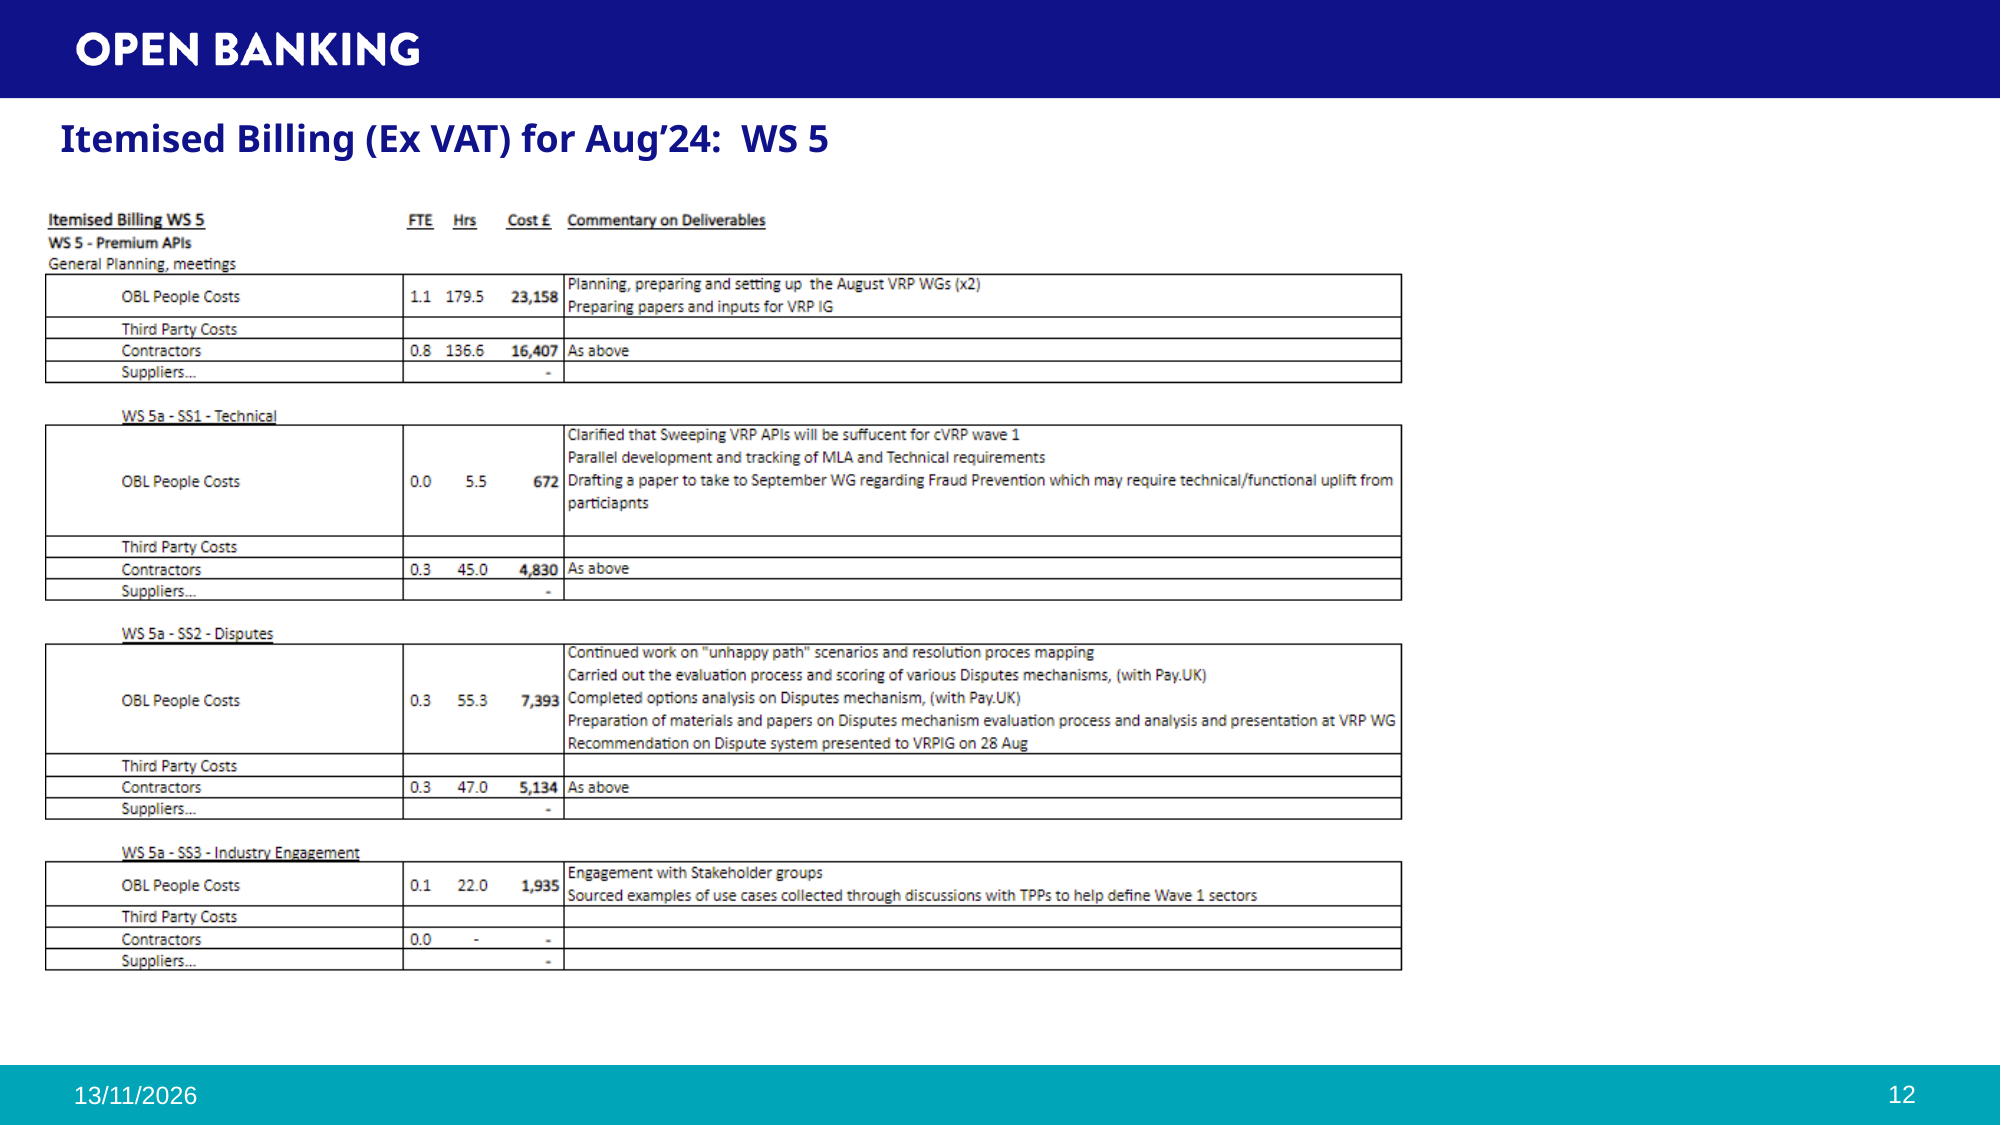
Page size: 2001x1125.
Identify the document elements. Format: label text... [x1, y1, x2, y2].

title Itemised Billing (Ex VAT) for Aug’24: WS 5 [45, 112, 1620, 195]
slide_number 12 [1412, 1064, 1932, 1124]
picture [44, 207, 1411, 986]
footer [662, 1064, 1338, 1124]
picture [43, 0, 452, 99]
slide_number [59, 1065, 509, 1125]
